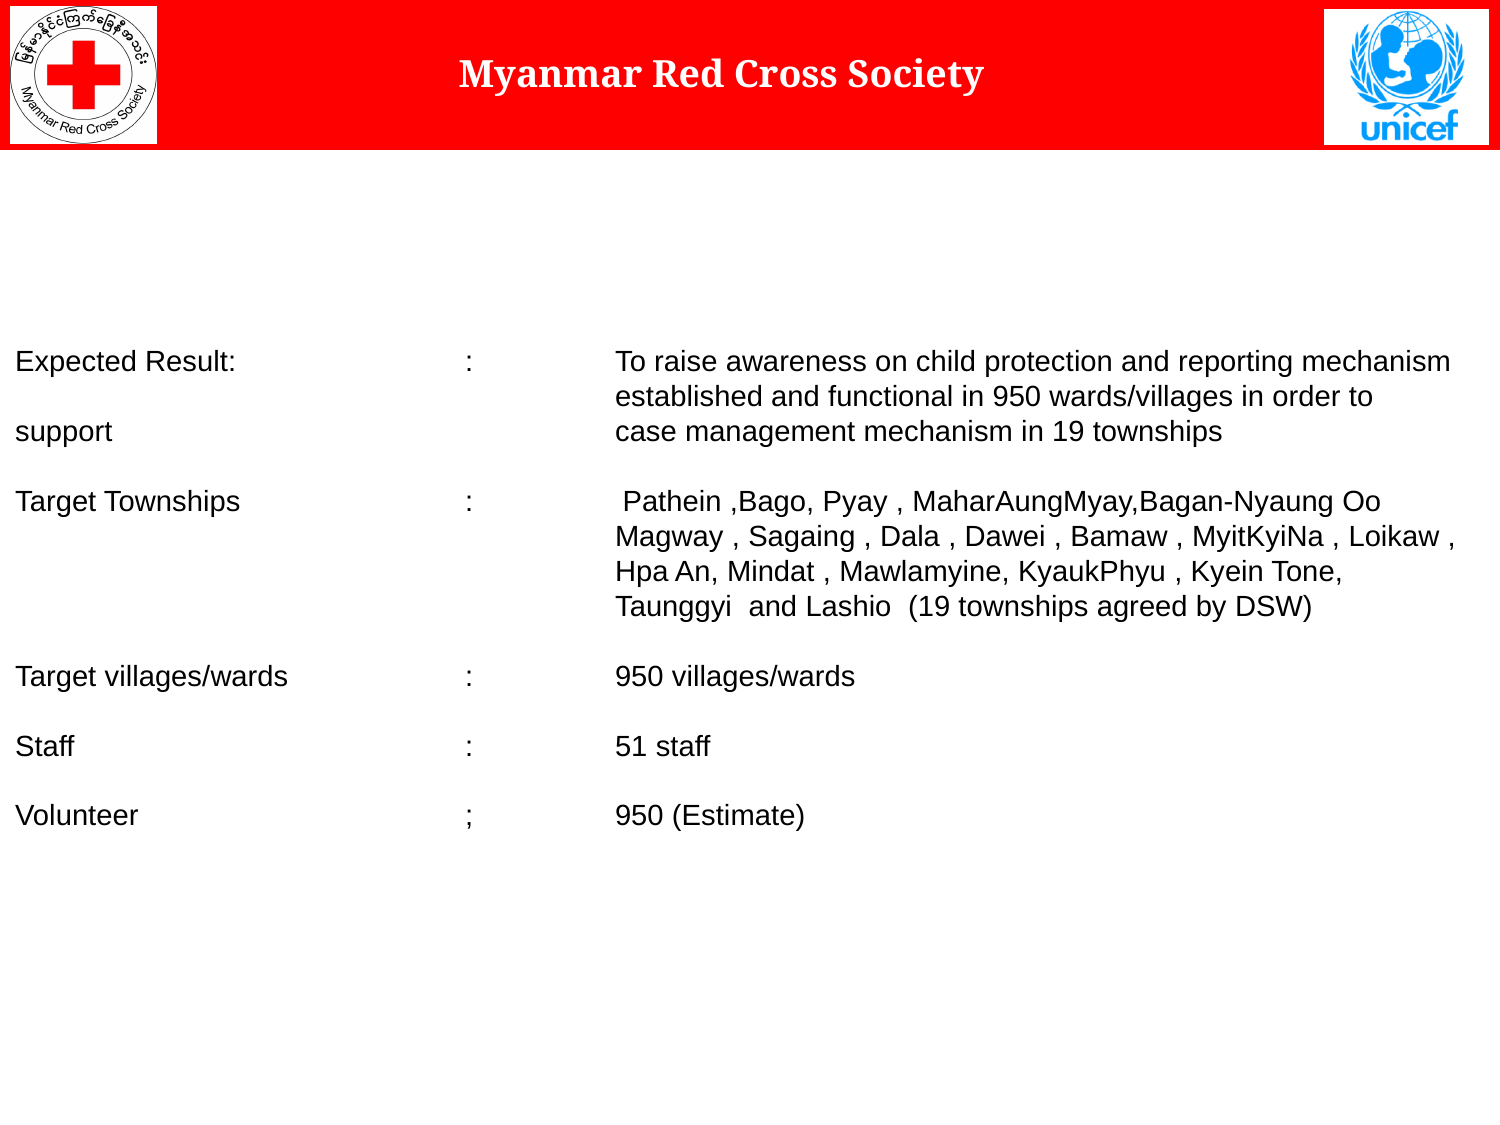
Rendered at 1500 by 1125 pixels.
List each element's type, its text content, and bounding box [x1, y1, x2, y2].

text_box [0, 0, 1500, 150]
picture [1323, 9, 1489, 145]
text_box Expected Result: : To raise awareness on child protection and reporting mechanism established and functional in 950 wards/villages in order to support case management mechanism in 19 townships Target Townships : Pathein ,Bago, Pyay , MaharAungMyay,Bagan-Nyaung Oo Magway , Sagaing , Dala , Dawei , Bamaw , MyitKyiNa , Loikaw , Hpa An, Mindat , Mawlamyine, KyaukPhyu , Kyein Tone, Taunggyi and Lashio (19 townships agreed by DSW) Target villages/wards : 950 villages/wards Staff : 51 staff Volunteer ; 950 (Estimate) [0, 234, 1489, 939]
